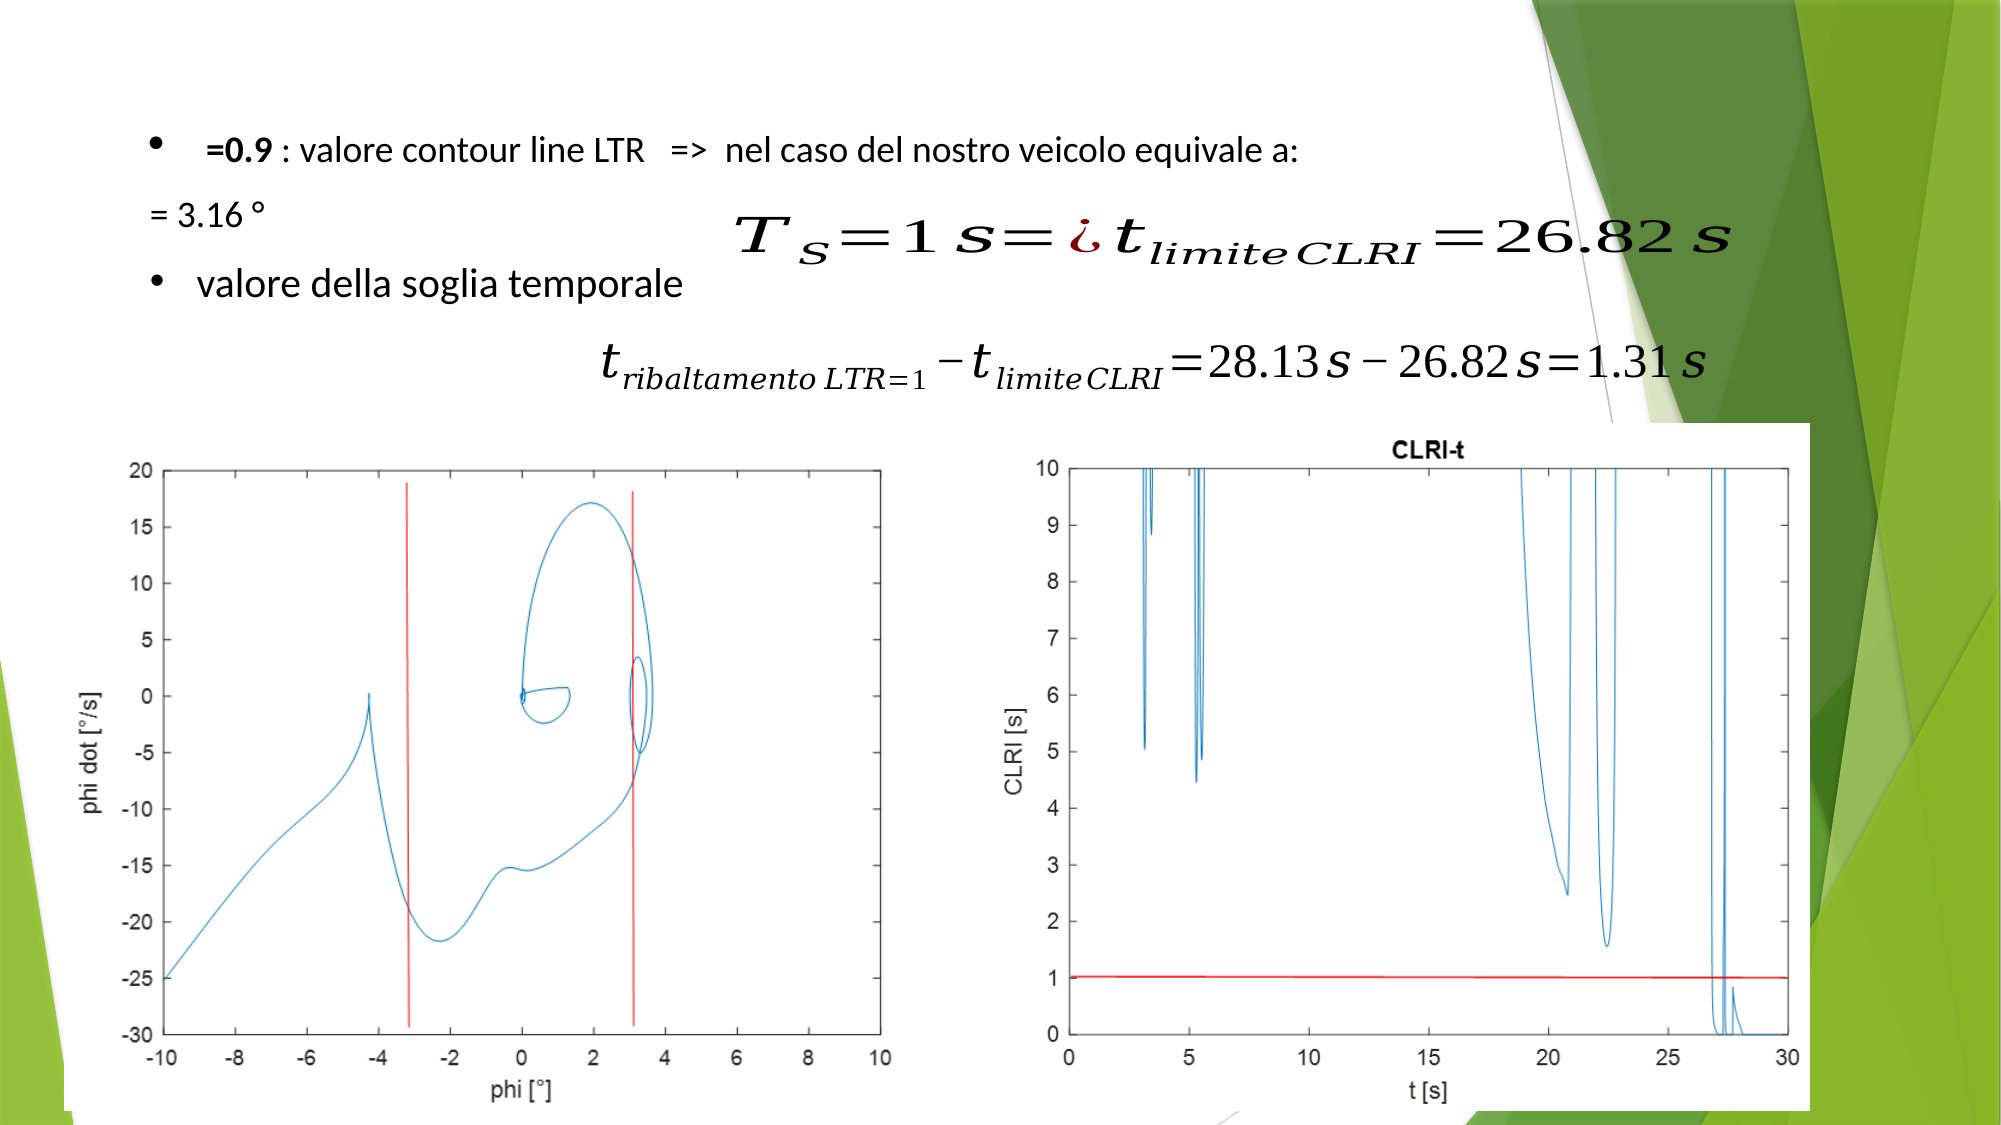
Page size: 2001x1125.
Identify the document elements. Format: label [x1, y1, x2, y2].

picture [999, 423, 1810, 1112]
picture [63, 441, 904, 1112]
